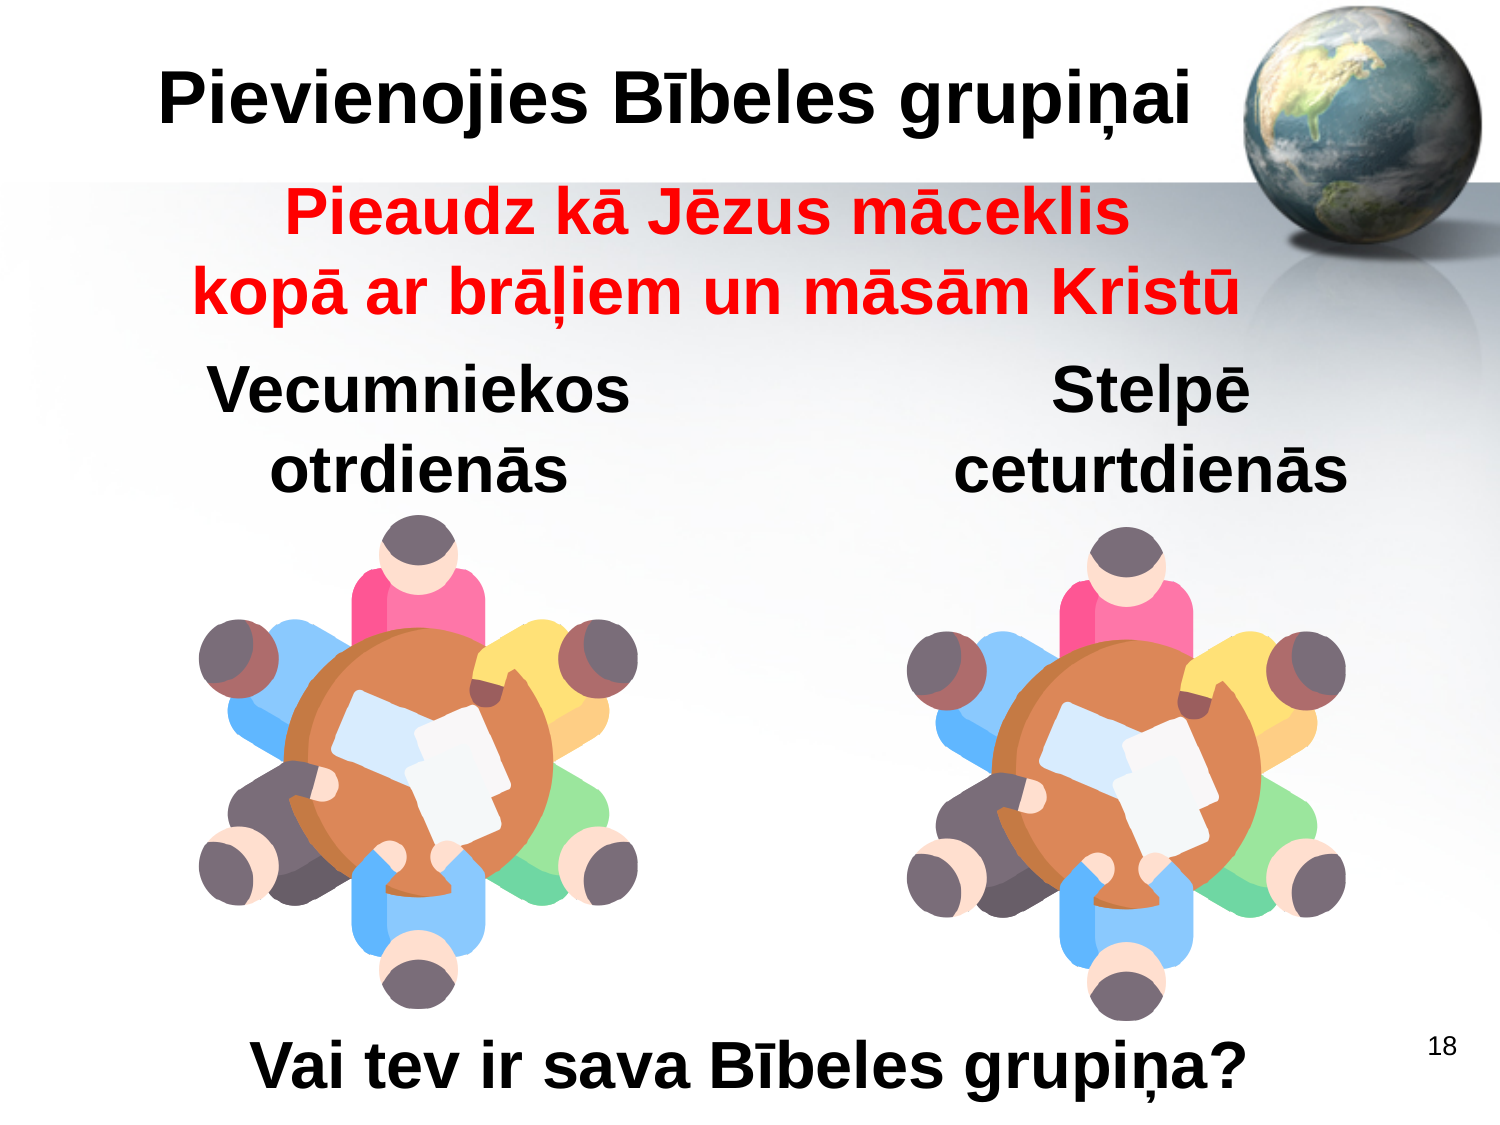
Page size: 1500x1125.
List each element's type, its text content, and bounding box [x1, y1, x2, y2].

title Pievienojies Bībeles grupiņai [0, 42, 1353, 145]
text_box Vecumniekos otrdienās [135, 338, 703, 514]
picture [0, 0, 1500, 1021]
text_box Pieaudz kā Jēzus māceklis kopā ar brāļiem un māsām Kristū [0, 160, 1459, 336]
text_box Stelpē ceturtdienās [868, 338, 1436, 513]
text_box Vai tev ir sava Bībeles grupiņa? [0, 999, 1500, 1125]
